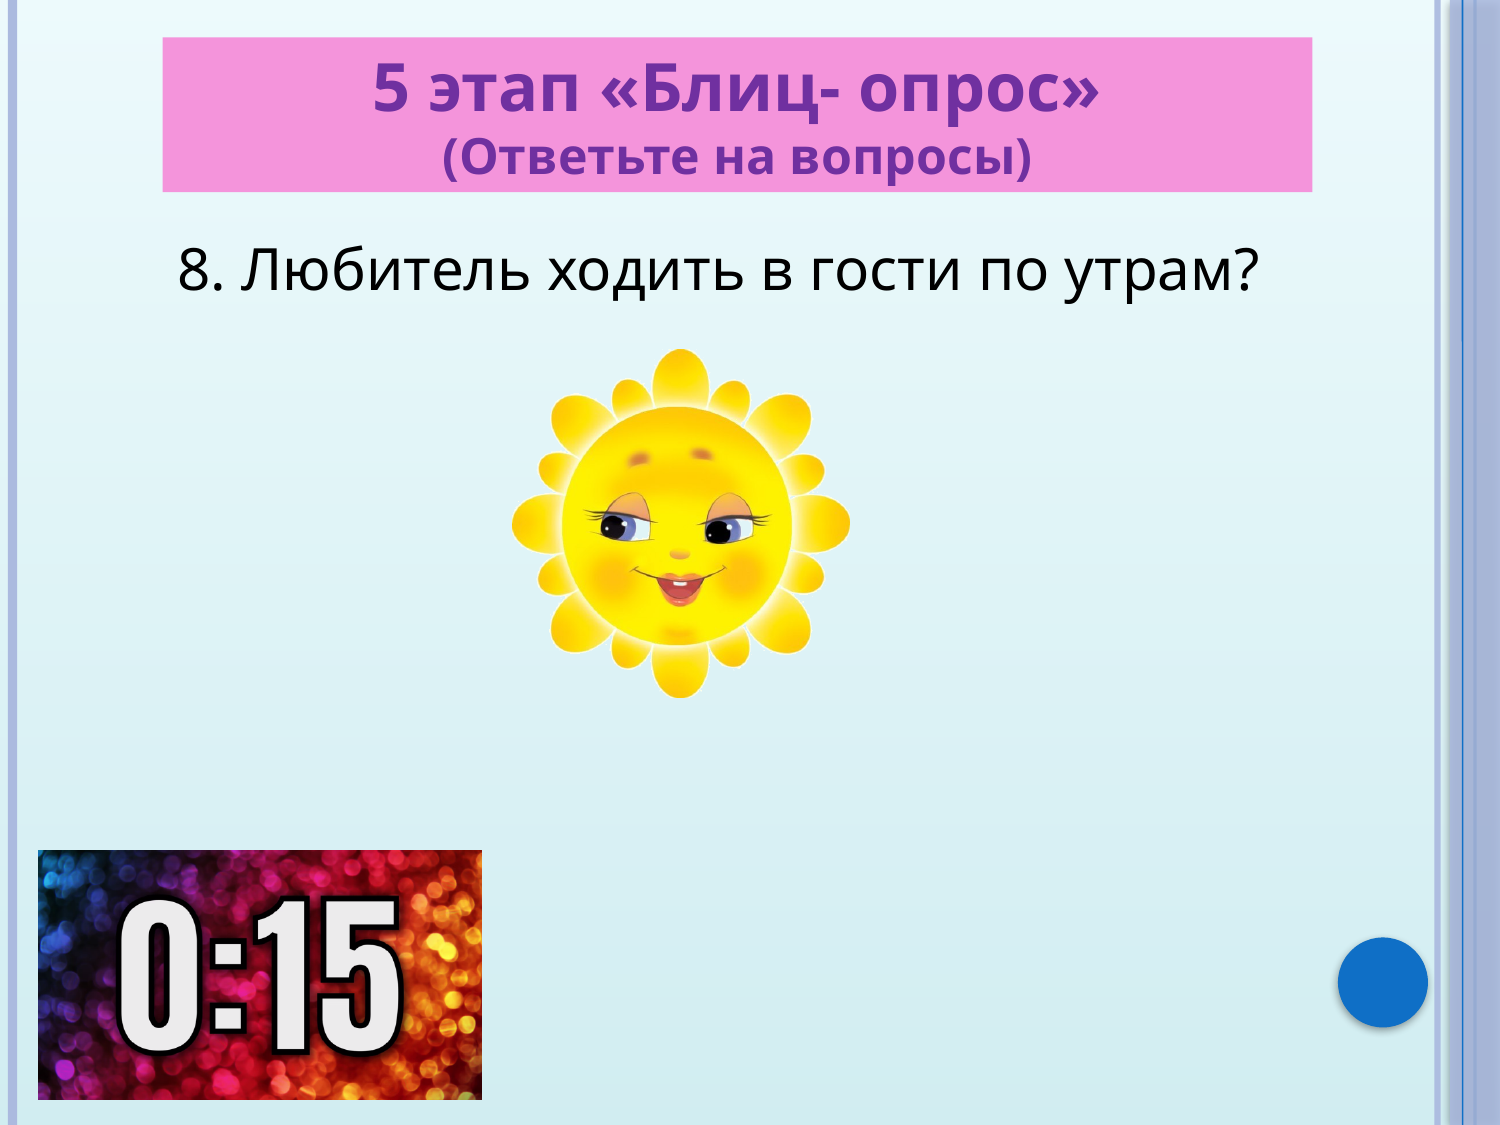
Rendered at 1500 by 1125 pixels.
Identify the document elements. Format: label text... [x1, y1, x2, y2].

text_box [36, 849, 483, 1101]
text_box 5 этап «Блиц- опрос» (Ответьте на вопросы) [162, 37, 1313, 193]
list 8. Любитель ходить в гости по утрам? [162, 224, 1288, 363]
picture [511, 349, 851, 698]
